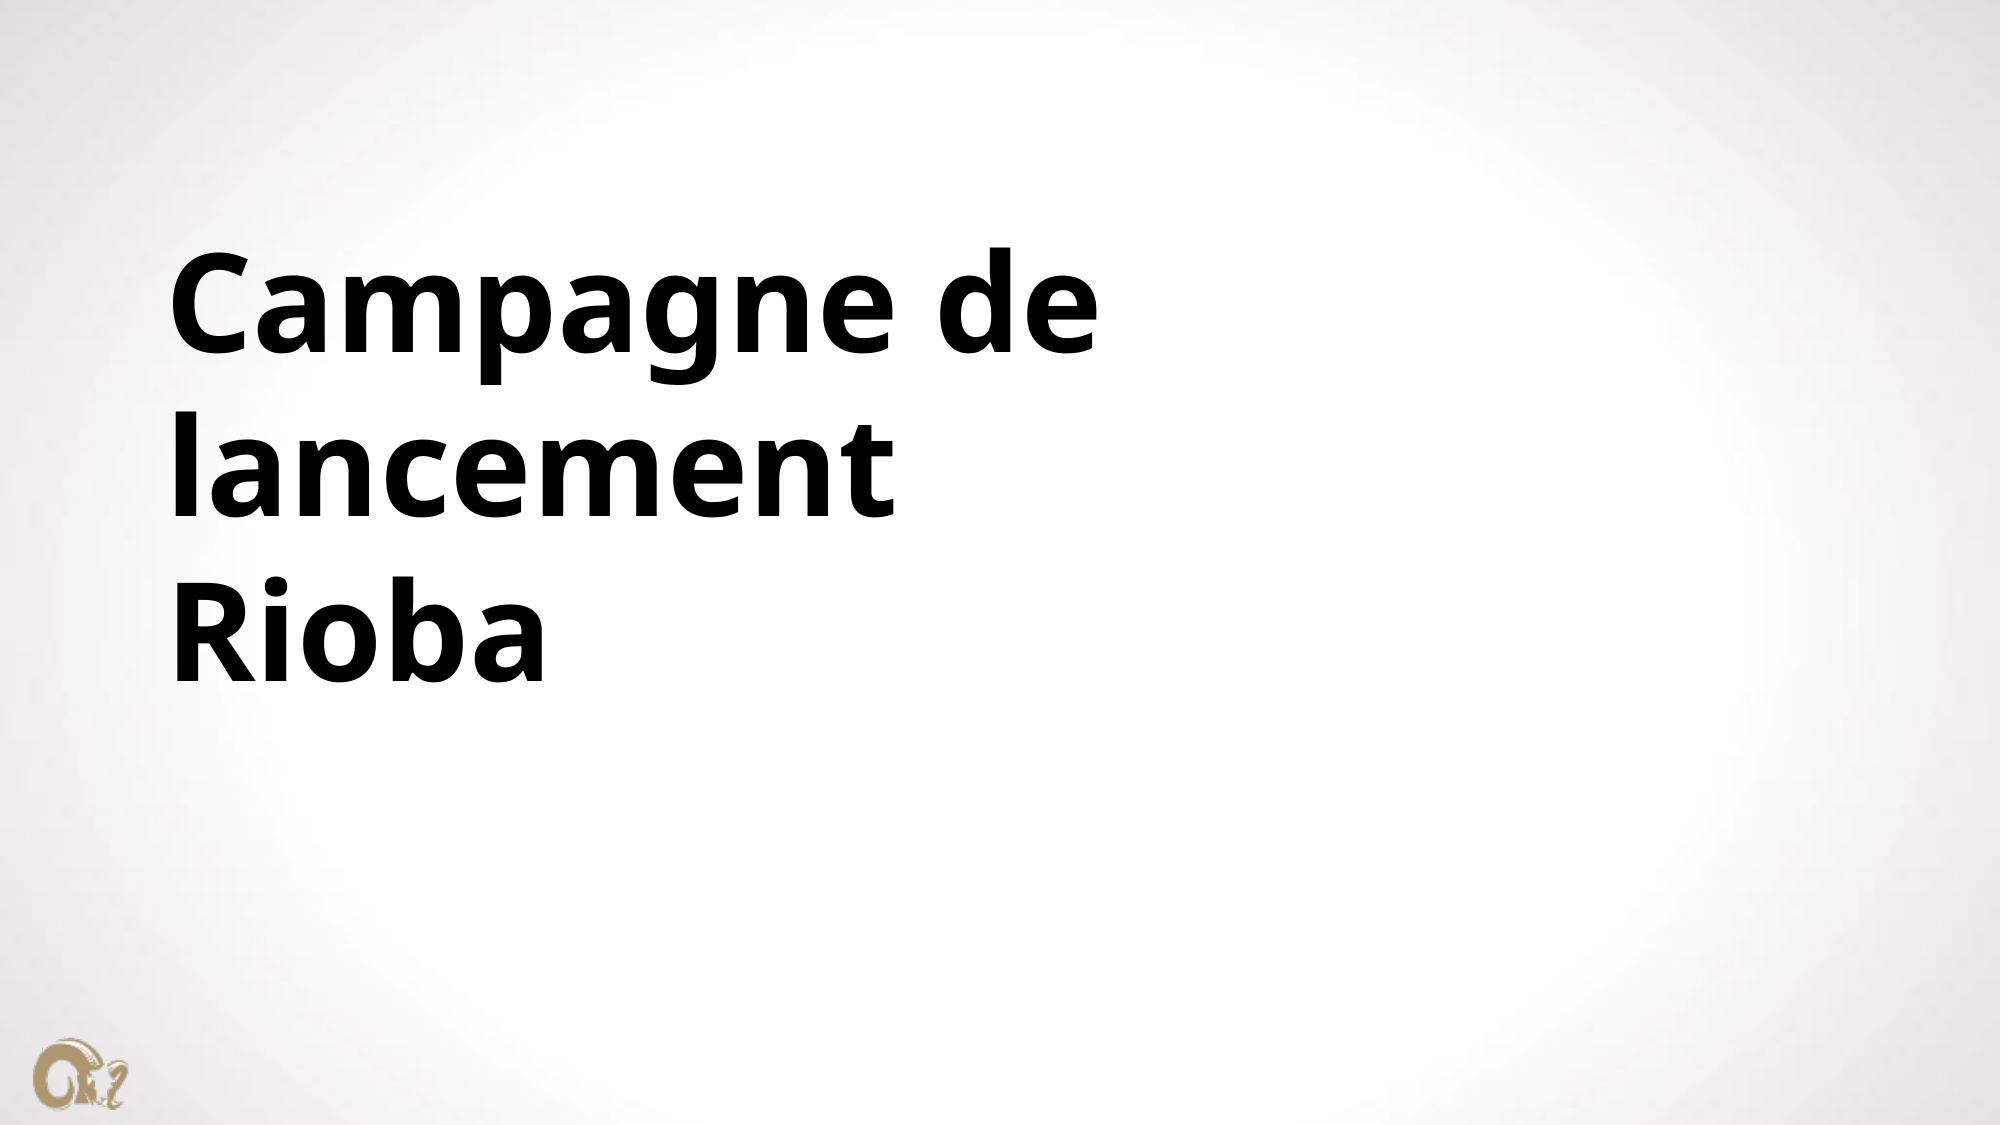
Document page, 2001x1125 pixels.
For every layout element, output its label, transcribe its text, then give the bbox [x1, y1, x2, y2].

picture [0, 0, 2000, 1125]
title Campagne de lancement Rioba [150, 396, 1850, 638]
